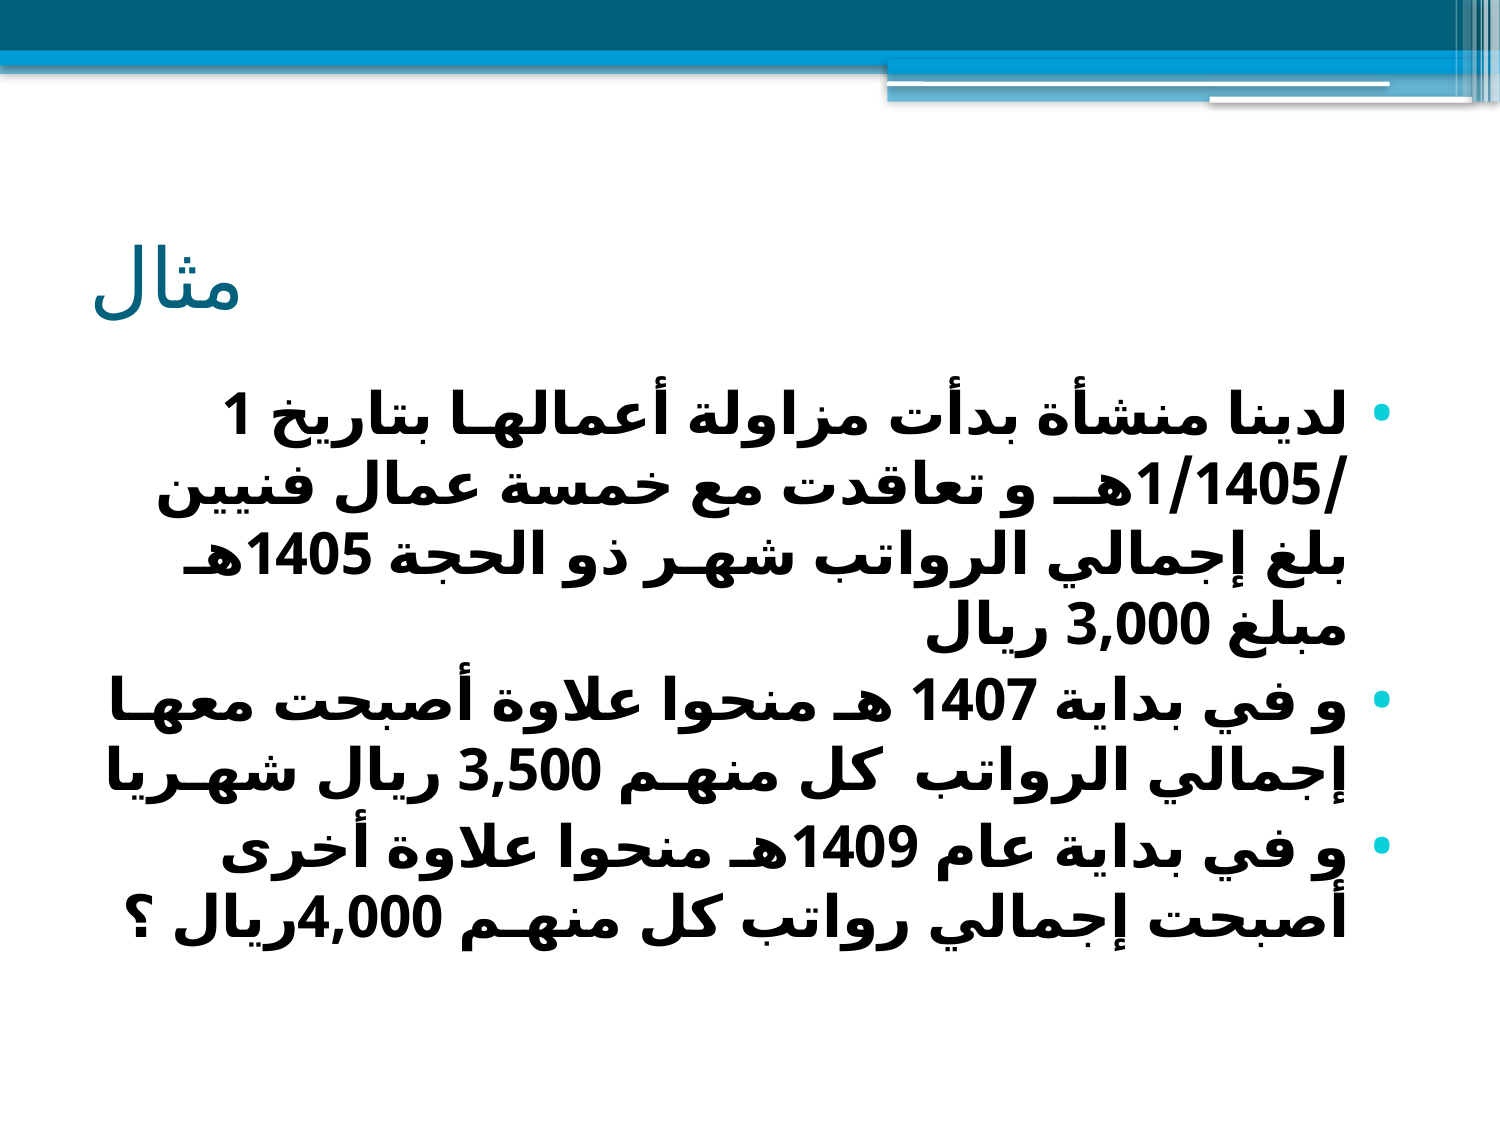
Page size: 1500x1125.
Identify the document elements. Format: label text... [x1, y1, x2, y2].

list لدينا منشأة بدأت مزاولة أعمالهـا بتاريخ 1 /1/1405هــ و تعاقدت مع خمسة عمال فنيين بلغ إجمالي الرواتب شهـر ذو الحجة 1405هـ مبلغ 3,000 ريال و في بداية 1407 هـ منحوا علاوة أصبحت معهـا إجمالي الرواتب كل منهـم 3,500 ريال شهـريا و في بداية عام 1409هـ منحوا علاوة أخرى أصبحت إجمالي رواتب كل منهـم 4,000ريال ؟ [75, 368, 1425, 1079]
title مثال [75, 187, 1425, 363]
